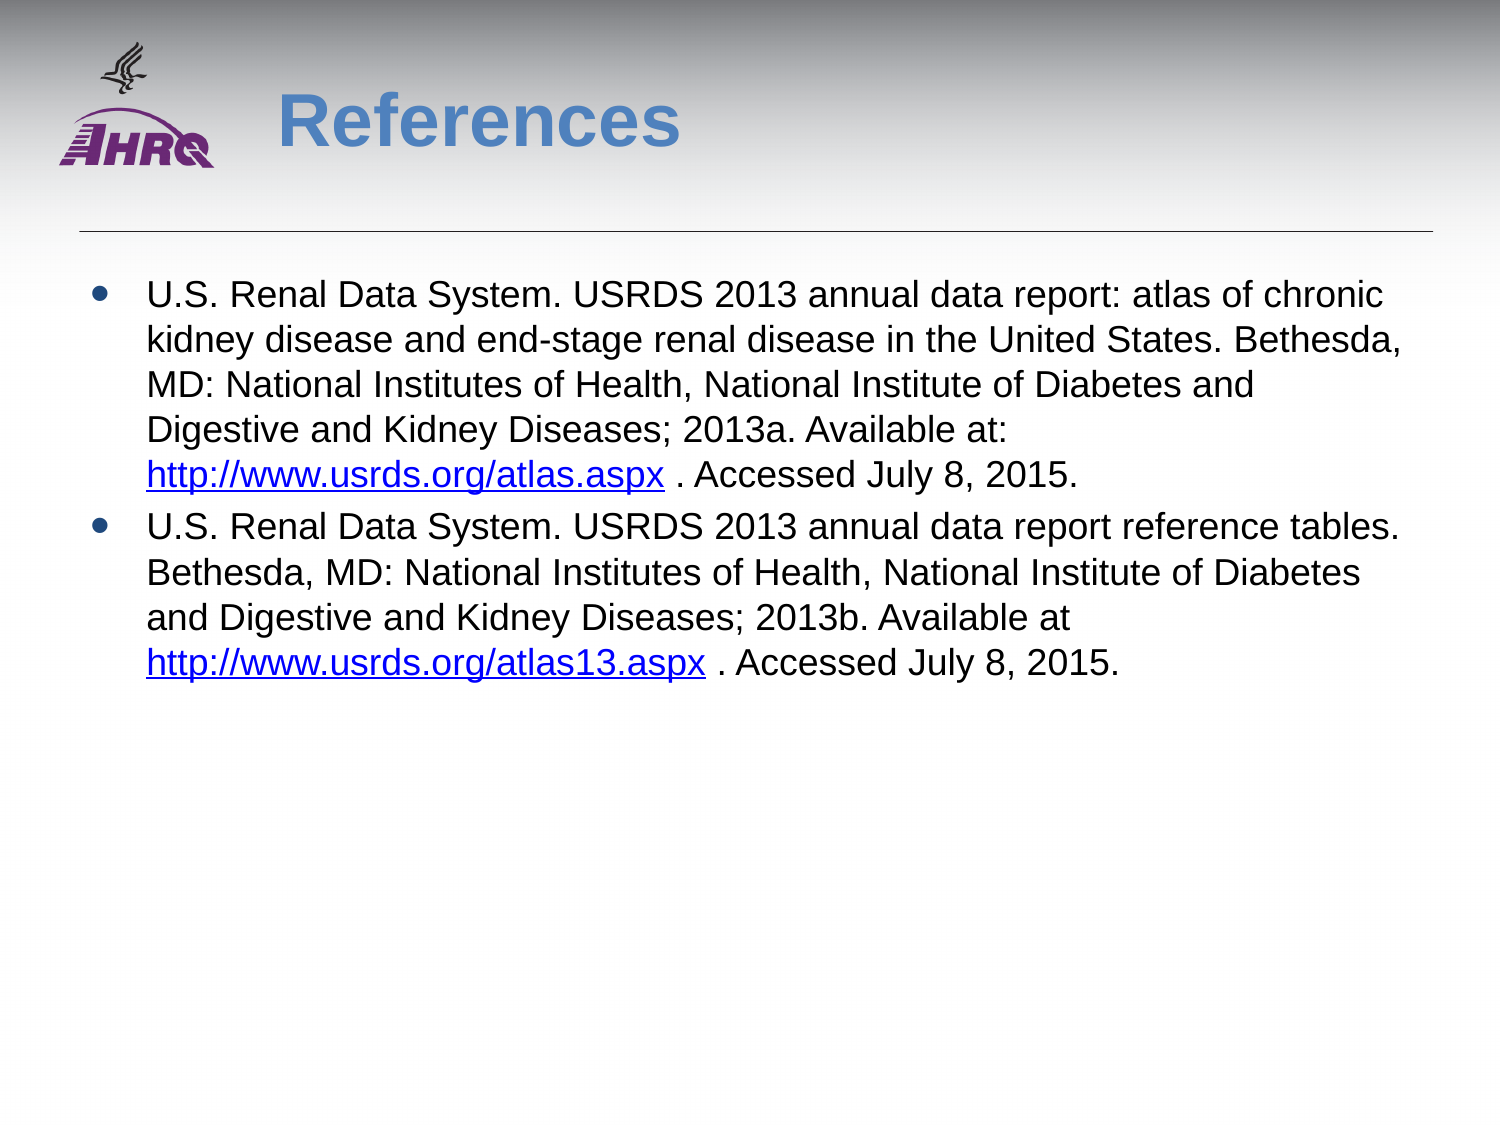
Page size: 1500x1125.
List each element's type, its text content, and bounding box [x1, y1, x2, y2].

title References [262, 45, 1425, 188]
picture [0, 0, 1500, 1125]
list U.S. Renal Data System. USRDS 2013 annual data report: atlas of chronic kidney disease and end-stage renal disease in the United States. Bethesda, MD: National Institutes of Health, National Institute of Diabetes and Digestive and Kidney Diseases; 2013a. Available at: http://www.usrds.org/atlas.aspx . Accessed July 8, 2015. U.S. Renal Data System. USRDS 2013 annual data report reference tables. Bethesda, MD: National Institutes of Health, National Institute of Diabetes and Digestive and Kidney Diseases; 2013b. Available at http://www.usrds.org/atlas13.aspx . Accessed July 8, 2015. [75, 262, 1425, 1005]
